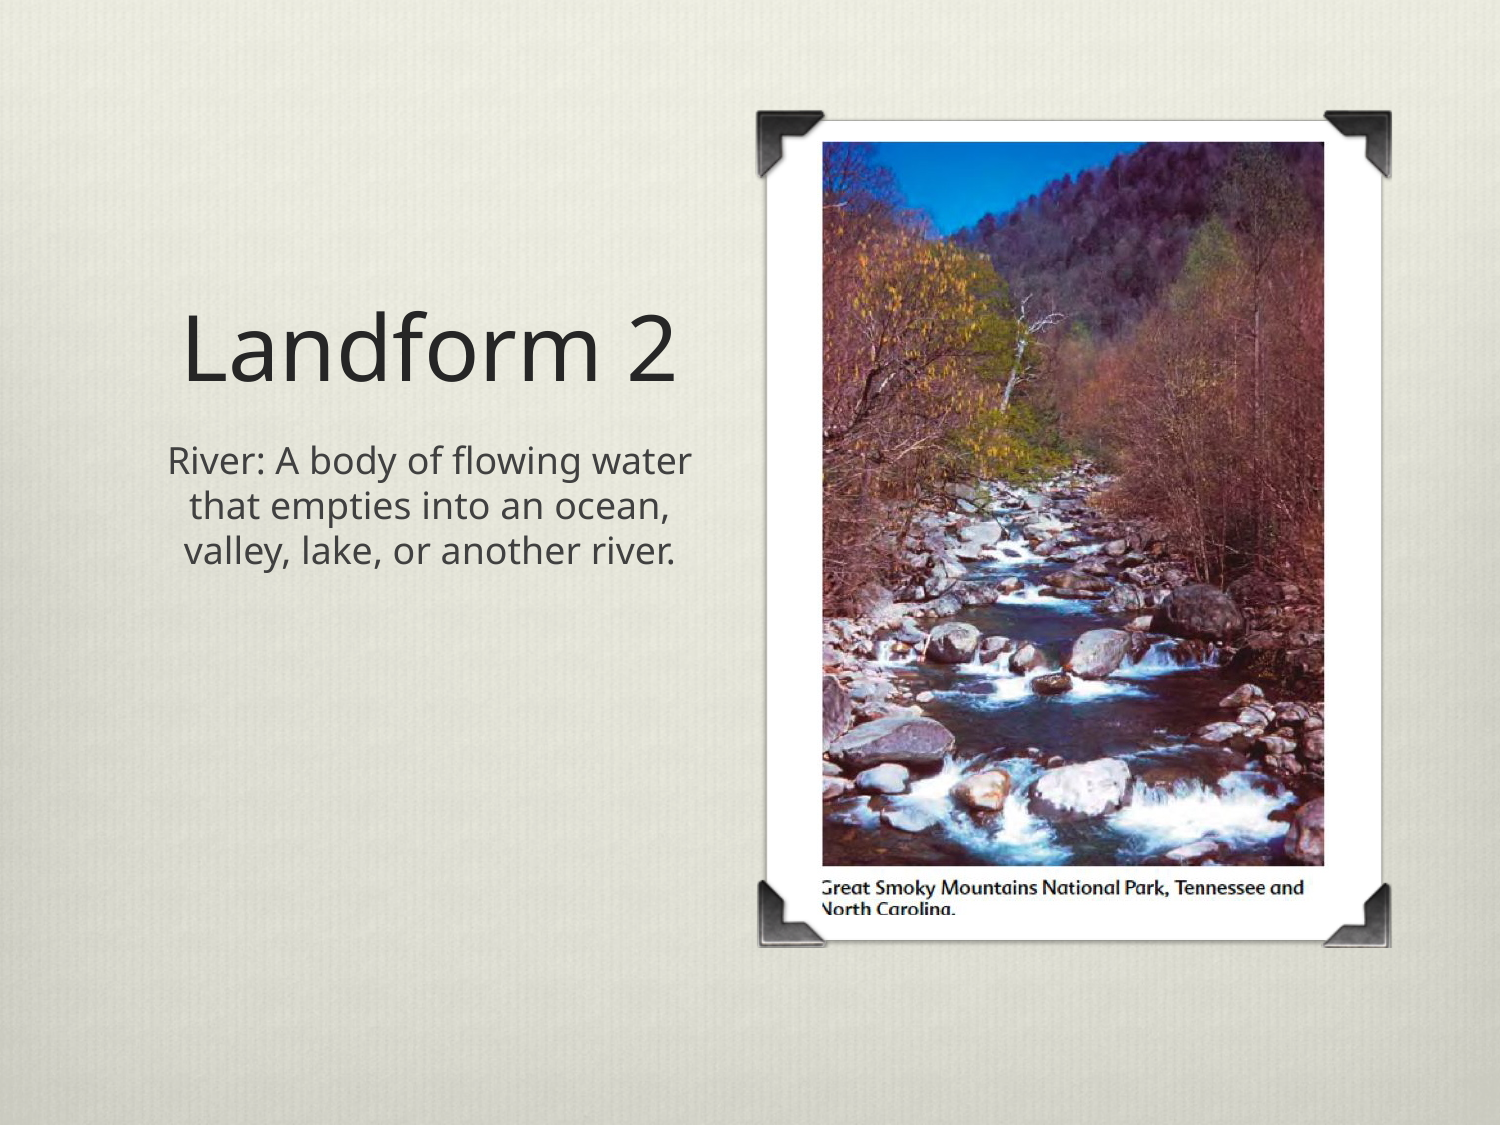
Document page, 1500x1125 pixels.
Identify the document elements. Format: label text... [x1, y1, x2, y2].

title Landform 2 [118, 187, 742, 408]
list River: A body of flowing water that empties into an ocean, valley, lake, or another river. [118, 429, 742, 944]
picture [753, 108, 1393, 948]
